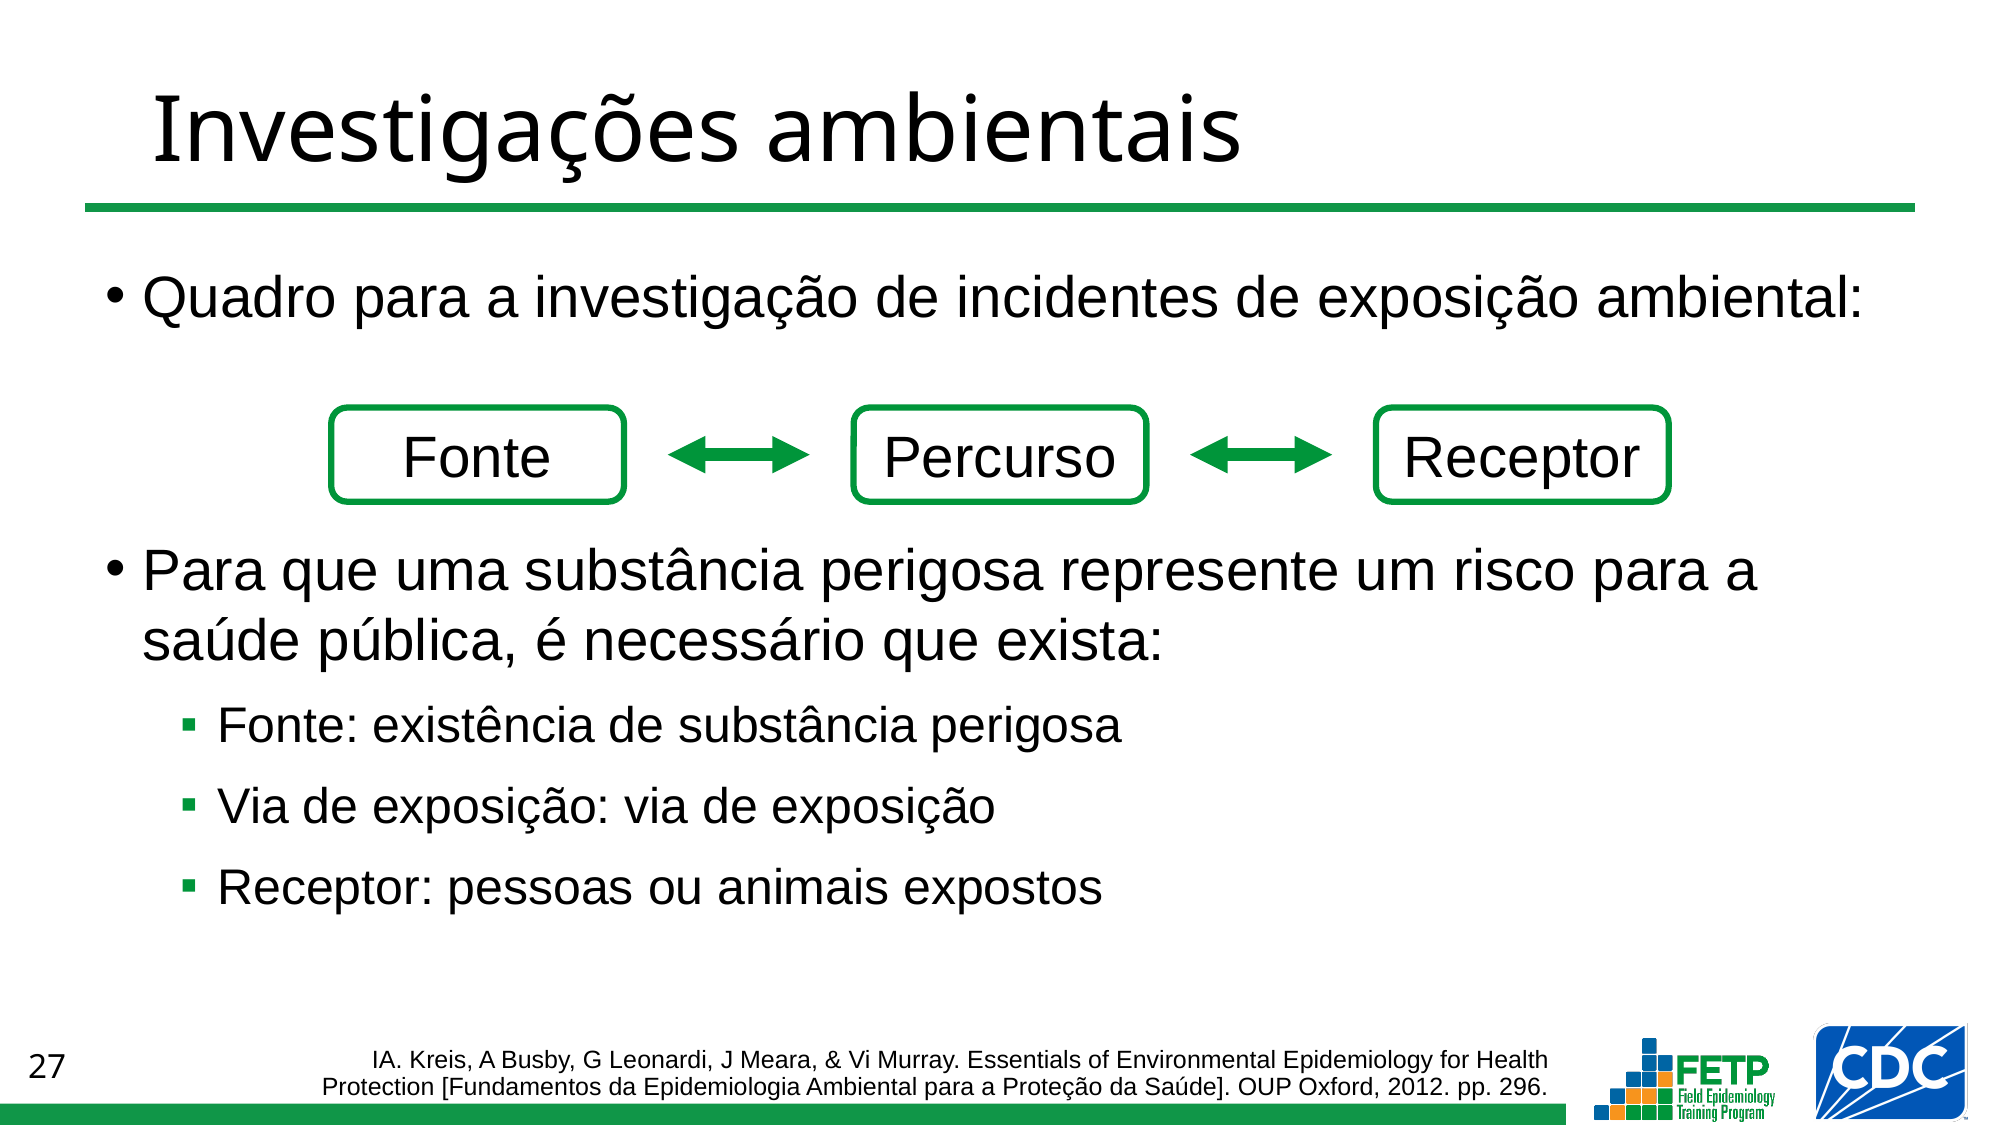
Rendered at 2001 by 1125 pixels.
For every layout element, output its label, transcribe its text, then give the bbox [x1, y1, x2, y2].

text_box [331, 407, 1669, 503]
text_box Quadro para a investigação de incidentes de exposição ambiental: Para que uma substância perigosa represente um risco para a saúde pública, é necessário que exista: Fonte: existência de substância perigosa Via de exposição: via de exposição Receptor: pessoas ou animais expostos [89, 251, 1899, 957]
title Investigações ambientais [137, 75, 1863, 207]
picture [1813, 1023, 1968, 1122]
text_box IA. Kreis, A Busby, G Leonardi, J Meara, & Vi Murray. Essentials of Environmental Epidemiology for Health Protection [Fundamentos da Epidemiologia Ambiental para a Proteção da Saúde]. OUP Oxford, 2012. pp. 296. [299, 1039, 1567, 1091]
picture [1594, 1038, 1775, 1122]
